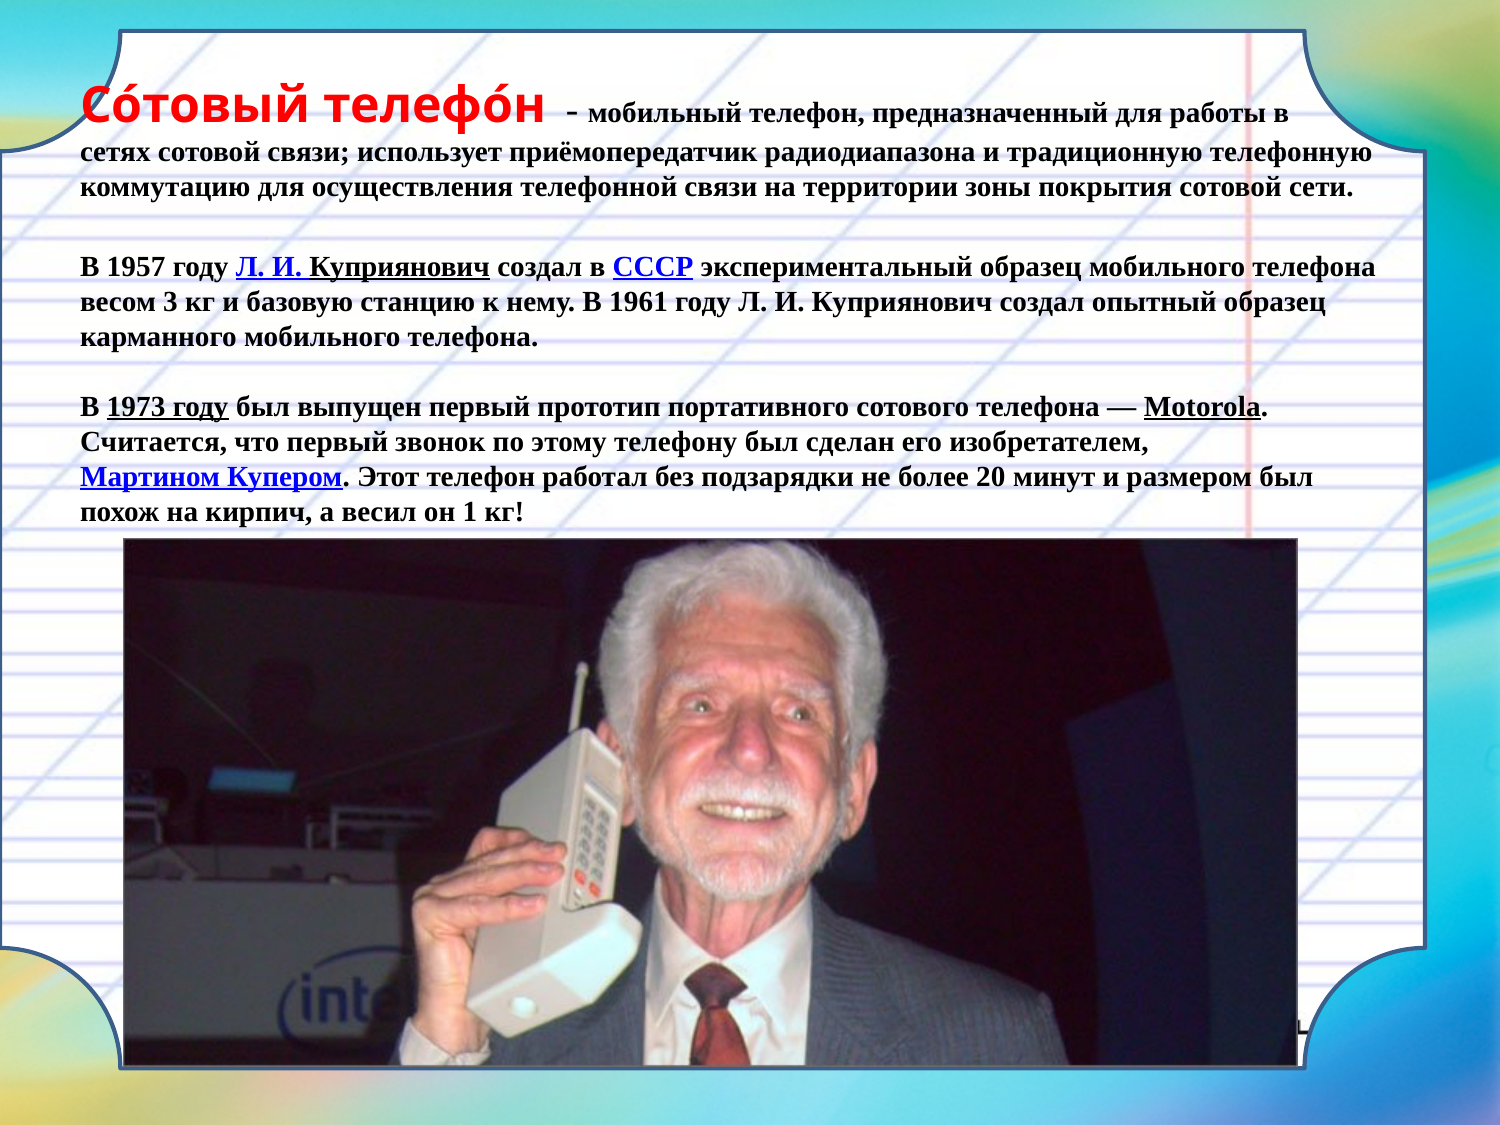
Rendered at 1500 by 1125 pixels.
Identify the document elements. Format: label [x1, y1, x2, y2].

picture [0, 0, 1500, 1125]
list [123, 538, 1298, 1068]
